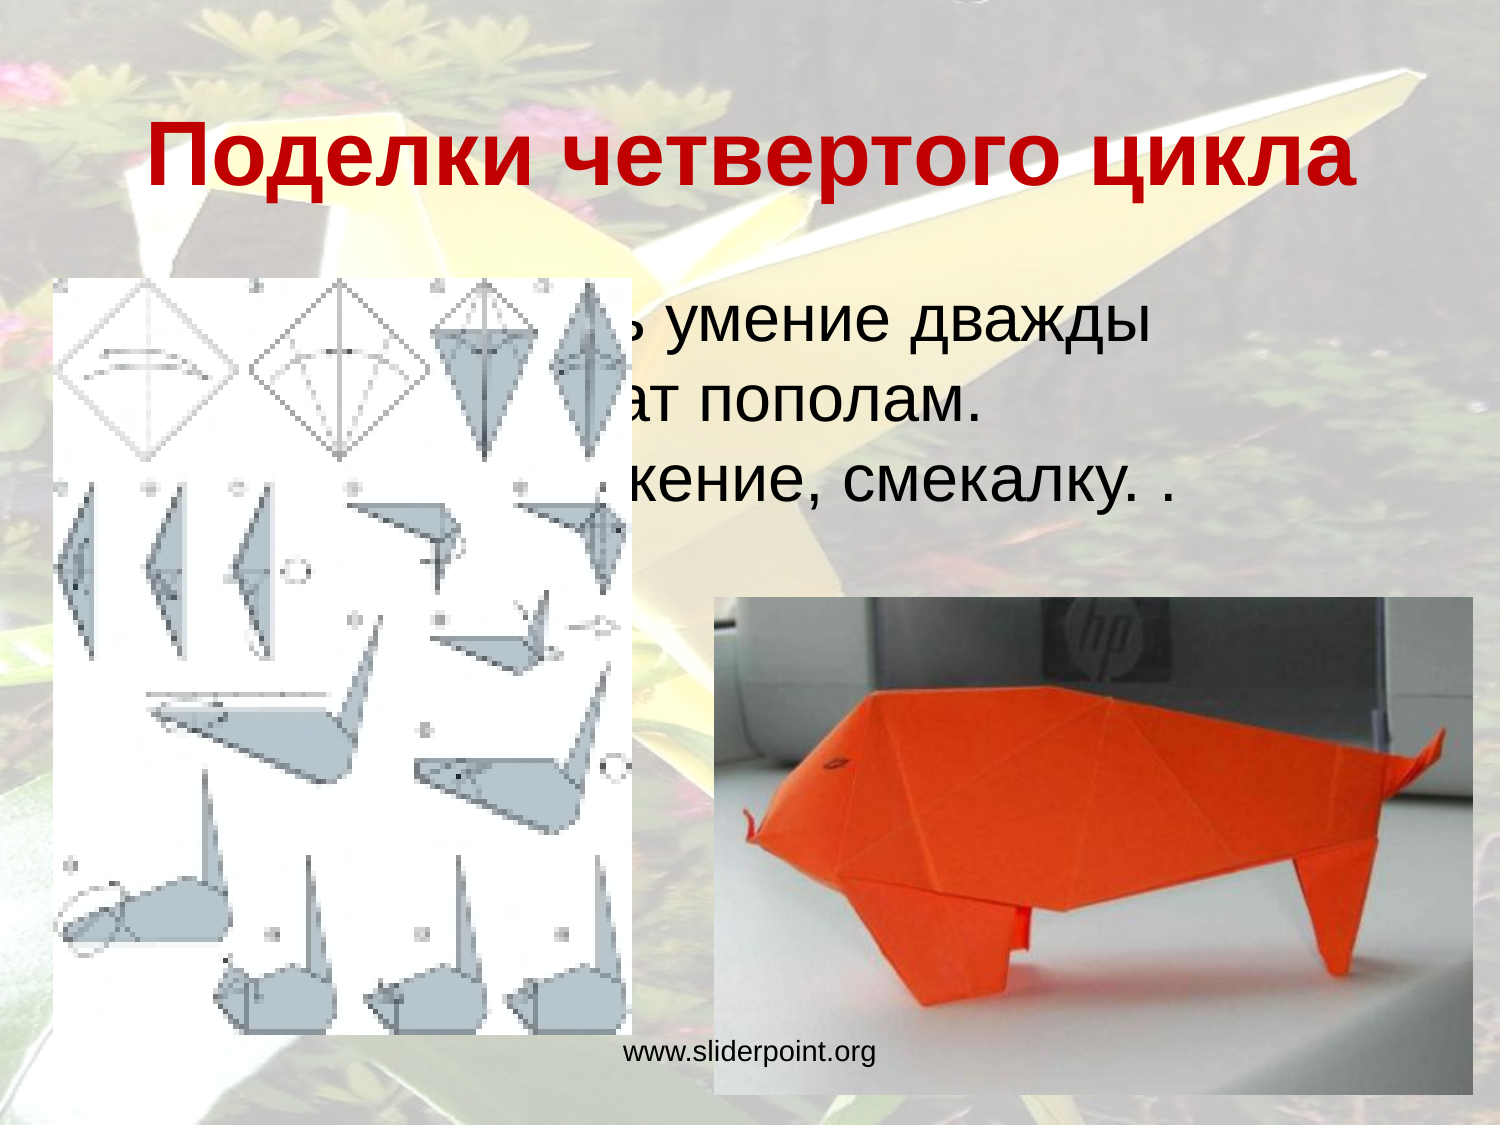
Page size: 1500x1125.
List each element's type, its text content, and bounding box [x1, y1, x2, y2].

title Поделки четвертого цикла [76, 54, 1428, 243]
picture [52, 278, 633, 1036]
footer www.sliderpoint.org [512, 1024, 716, 1103]
list Цель. Закрепить умение дважды складывать квадрат пополам. Развивать воображение, смекалку. . Пример: мышка, поросенок. [40, 266, 1254, 1006]
picture [714, 597, 1473, 1095]
